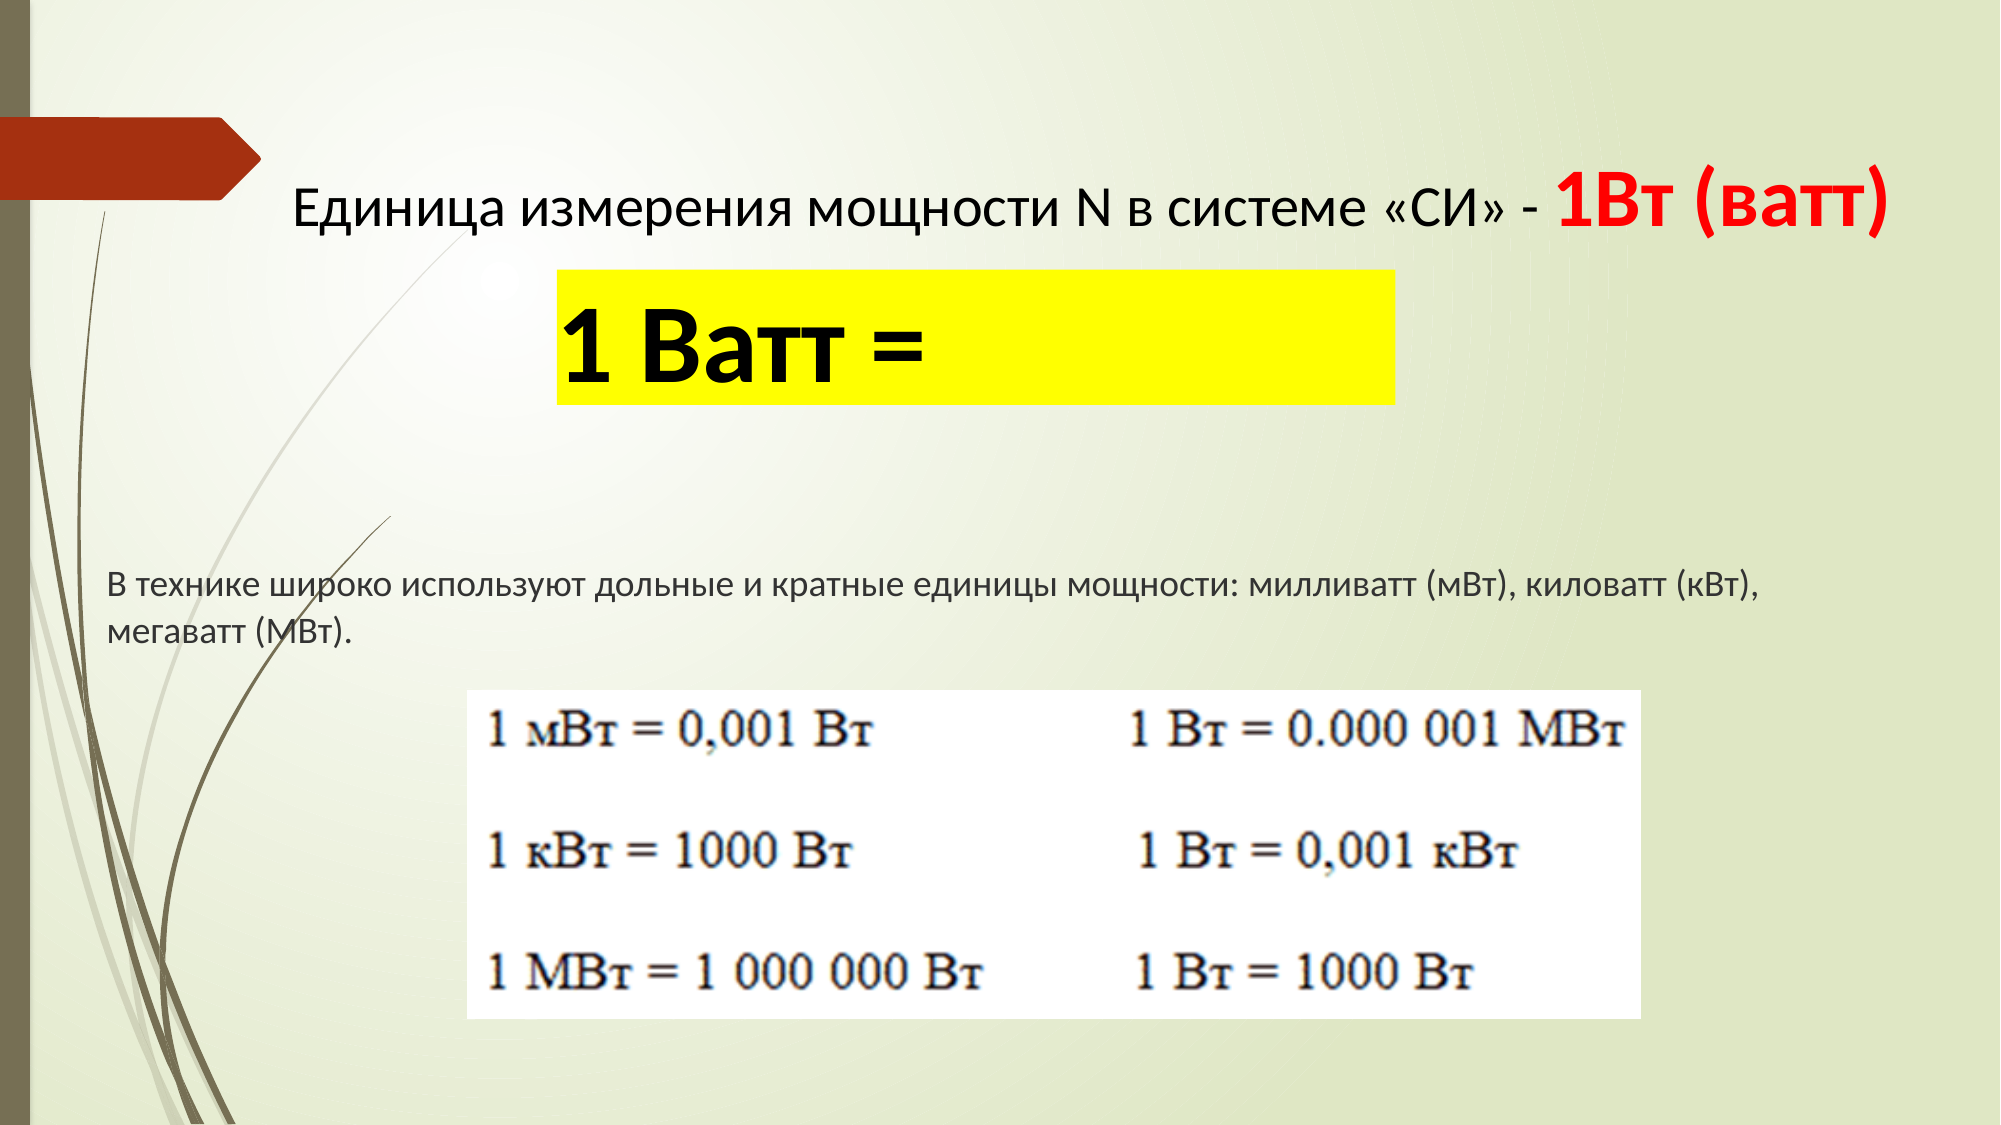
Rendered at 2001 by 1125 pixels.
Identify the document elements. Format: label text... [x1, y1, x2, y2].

picture [467, 689, 1641, 1020]
text_box Единица измерения мощности N в системе «СИ» - 1Вт (ватт) [277, 135, 1907, 251]
text_box В технике широко используют дольные и кратные единицы мощности: милливатт (мВт), киловатт (кВт), мегаватт (МВт). [91, 549, 1816, 659]
